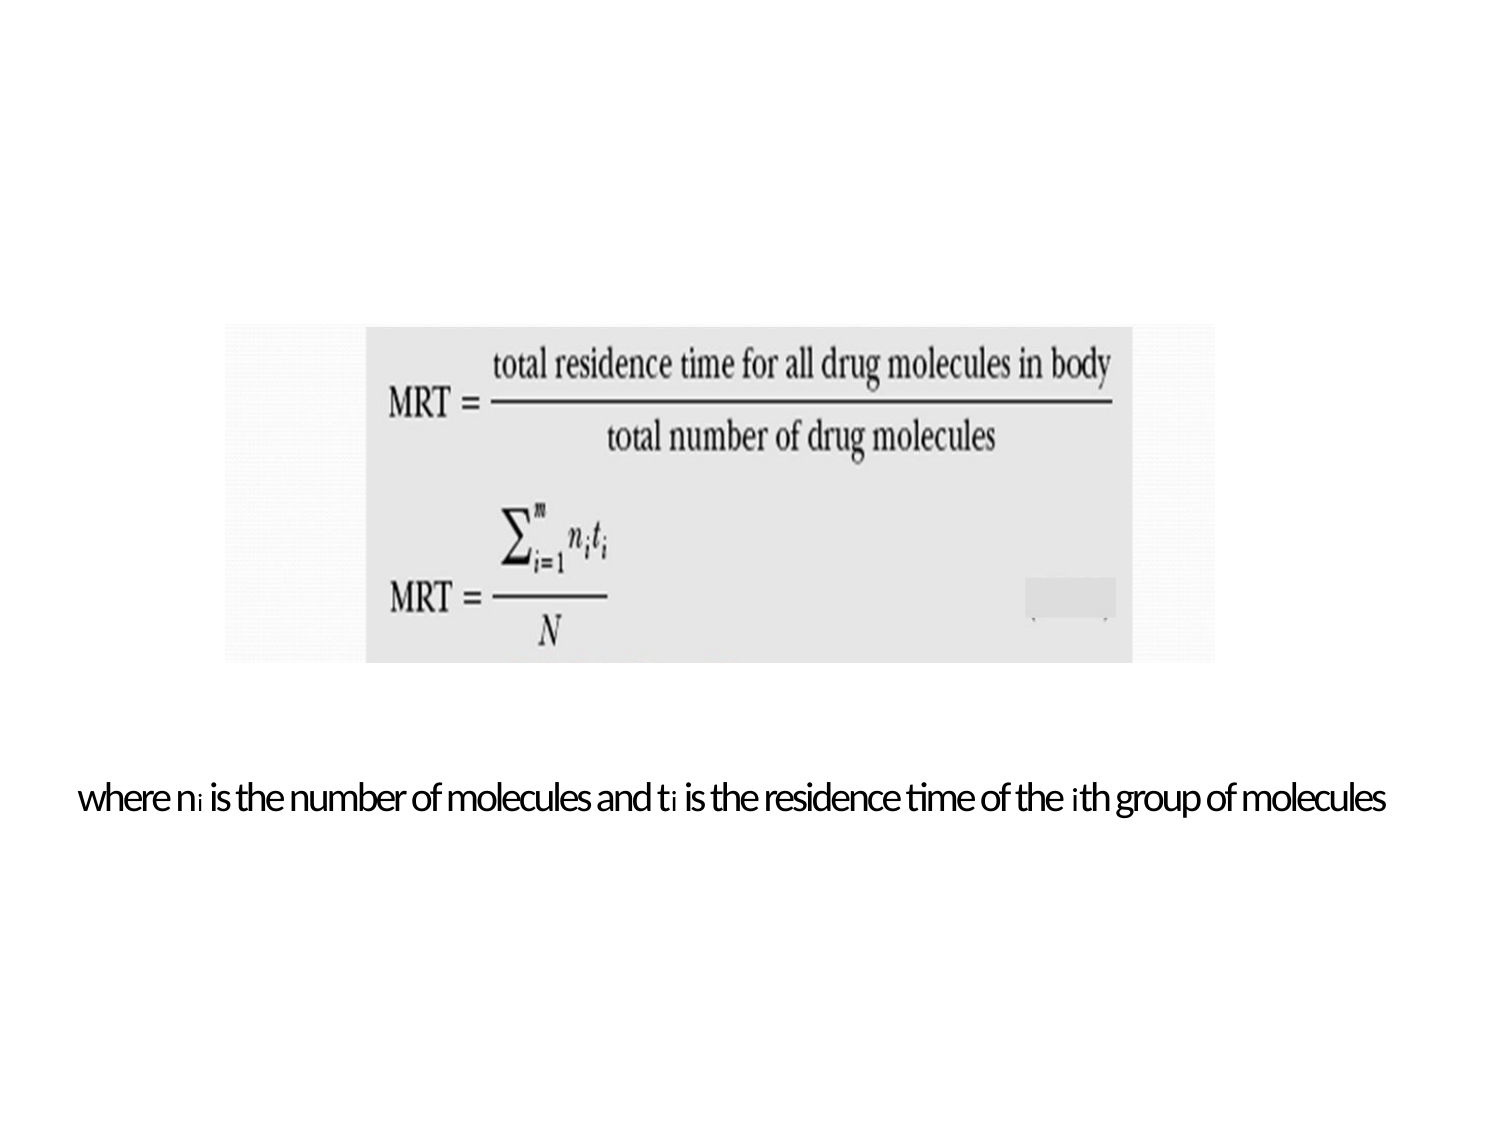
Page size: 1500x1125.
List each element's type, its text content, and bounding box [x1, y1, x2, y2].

text_box where ni is the number of molecules and ti is the residence time of the ith group of molecules [62, 762, 1438, 828]
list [224, 324, 1216, 663]
